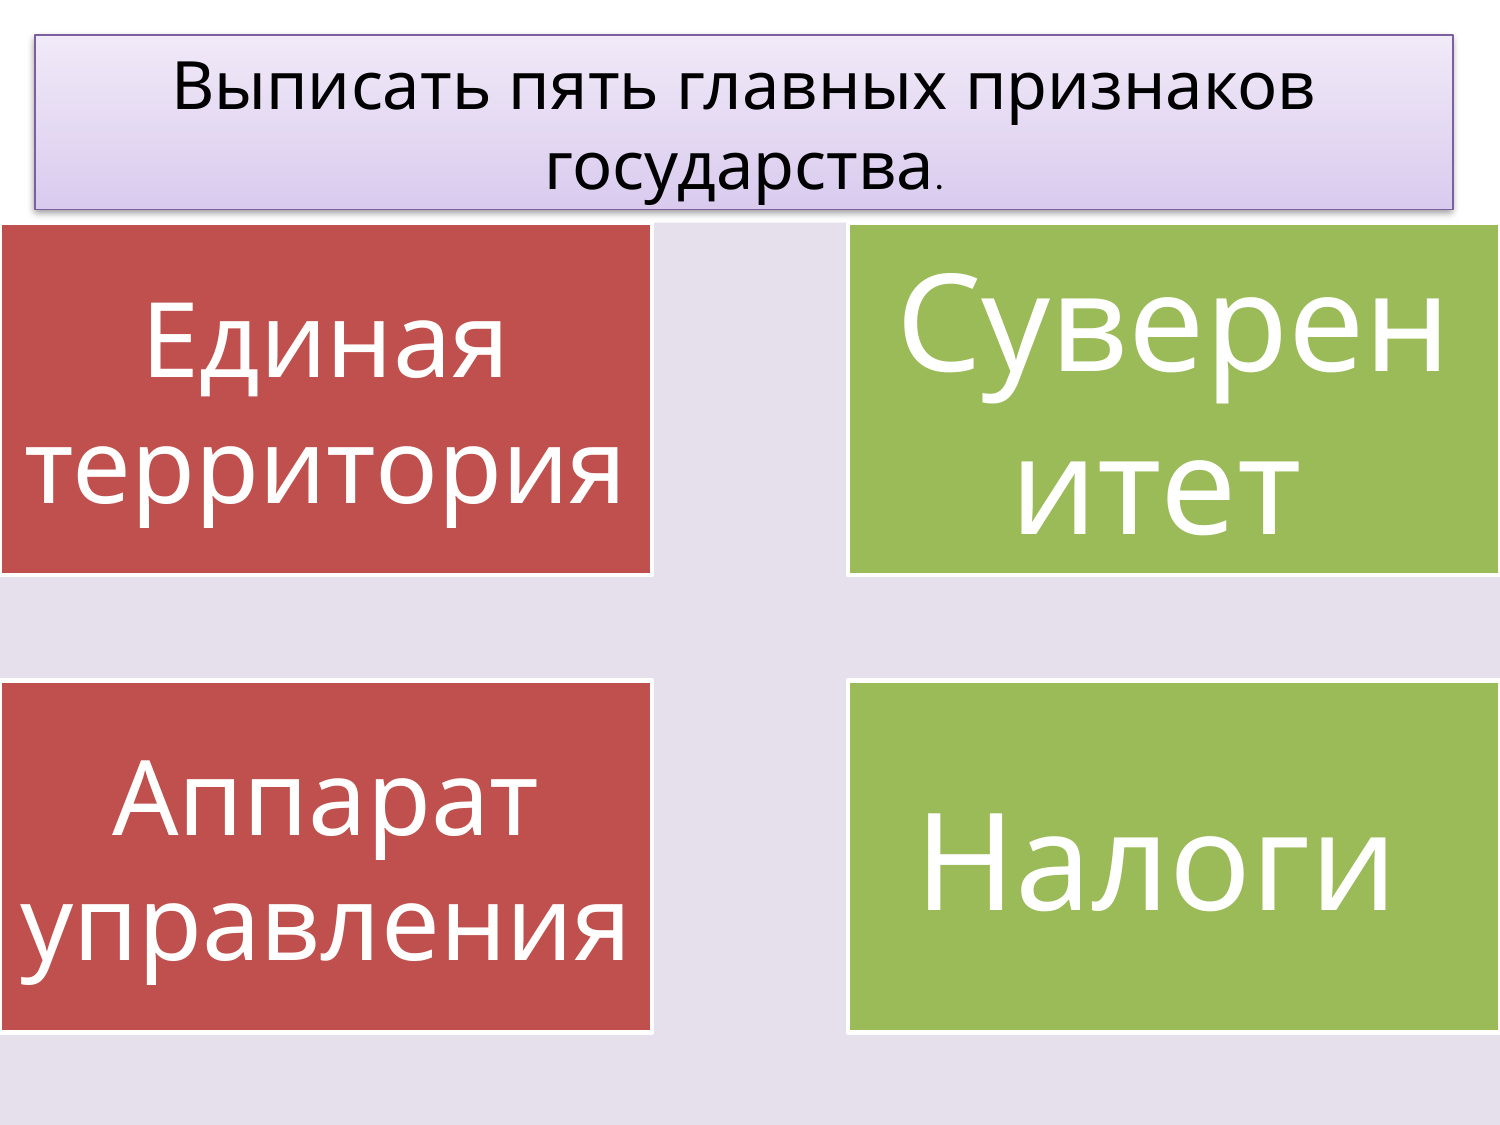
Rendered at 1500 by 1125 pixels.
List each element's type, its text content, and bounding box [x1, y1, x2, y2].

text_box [0, 222, 1500, 1125]
text_box Выписать пять главных признаков государства. [34, 34, 1454, 210]
